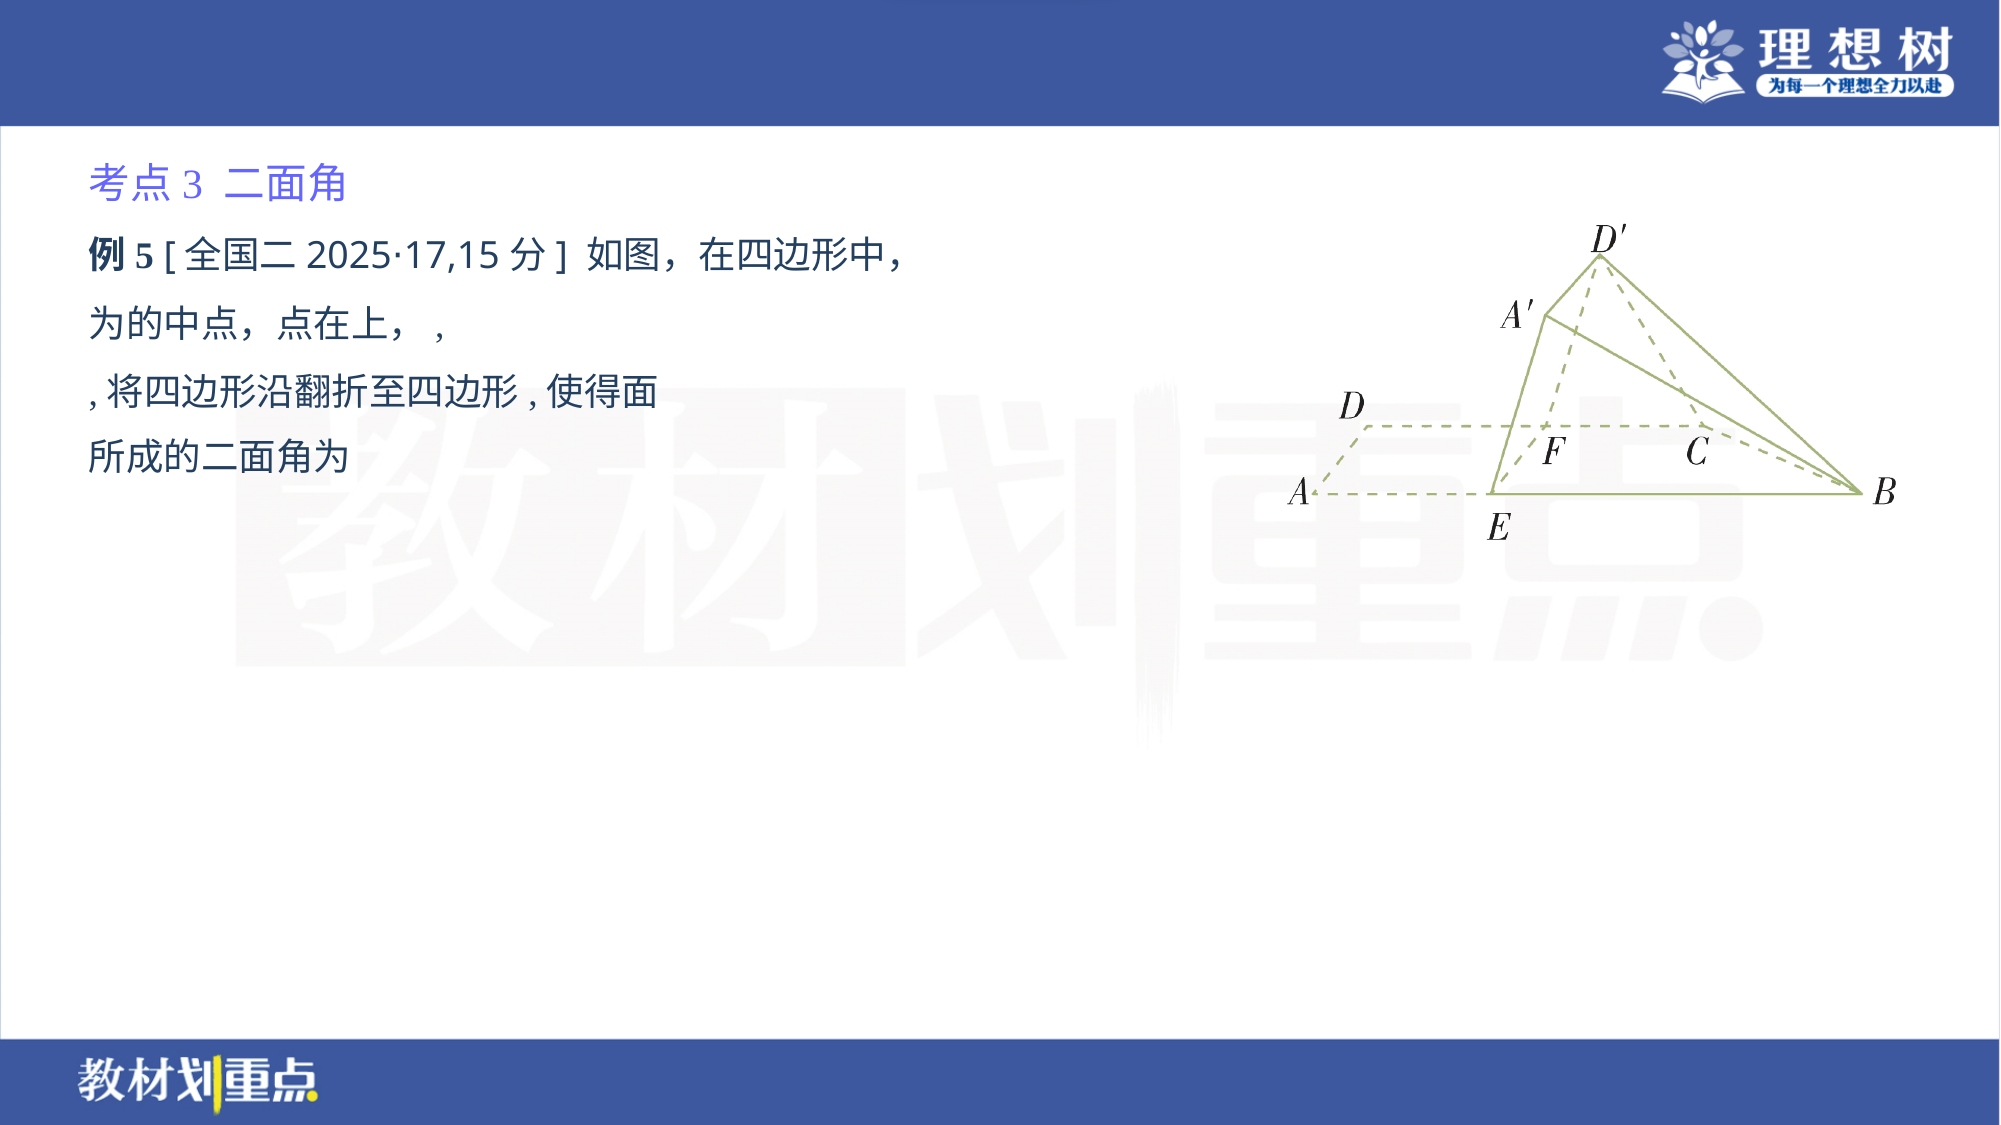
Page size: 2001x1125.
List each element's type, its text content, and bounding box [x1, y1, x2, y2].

picture [0, 0, 2000, 1125]
text_box 考点3 二面角 [88, 135, 1911, 270]
